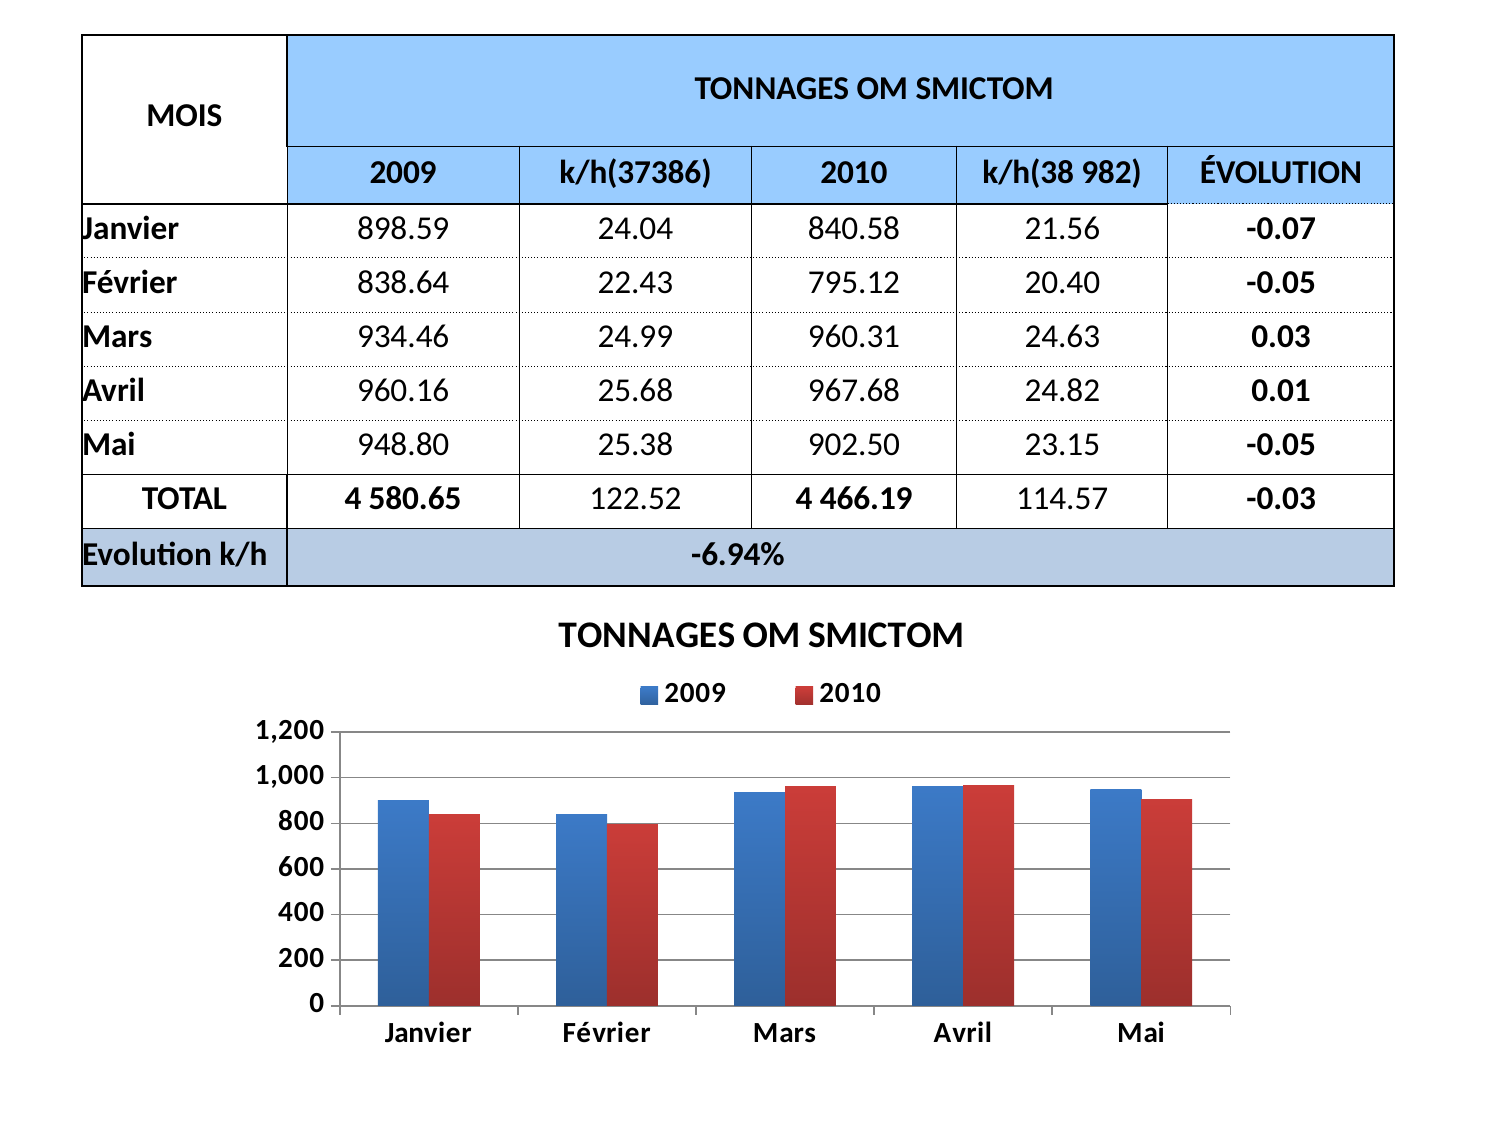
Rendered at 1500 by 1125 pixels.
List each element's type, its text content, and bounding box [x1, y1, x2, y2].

table_cell Février [83, 258, 287, 312]
table_cell 25.68 [520, 366, 751, 420]
table_cell 838.64 [288, 258, 519, 312]
table_cell 24.04 [520, 205, 751, 258]
table_cell Mars [83, 312, 287, 366]
table_cell 840.58 [752, 205, 956, 258]
table_cell k/h(38 982) [957, 147, 1167, 203]
table_cell -6.94% [519, 529, 957, 585]
table_cell -0.05 [1168, 420, 1393, 474]
table_cell 2009 [288, 147, 519, 203]
table_cell 4 466.19 [752, 475, 956, 528]
table_cell 122.52 [520, 475, 751, 528]
table_cell MOIS [83, 89, 286, 147]
table_cell 960.31 [752, 312, 956, 366]
table_cell k/h(37386) [520, 147, 751, 203]
table_cell Mai [83, 420, 287, 474]
table_cell ÉVOLUTION [1168, 147, 1393, 204]
table_cell TOTAL [83, 475, 286, 528]
table_cell 4 580.65 [288, 475, 519, 528]
table_cell 24.99 [520, 312, 751, 366]
table_cell 21.56 [957, 205, 1167, 258]
table_cell [957, 529, 1168, 585]
table_cell 795.12 [752, 258, 956, 312]
table_cell 0.01 [1168, 366, 1393, 420]
table_cell -0.03 [1168, 475, 1393, 528]
table_cell 20.40 [957, 258, 1167, 312]
table_cell 22.43 [520, 258, 751, 312]
table_header [83, 36, 286, 89]
table_cell 25.38 [520, 420, 751, 474]
table_cell Janvier [83, 205, 287, 258]
table_cell 2010 [752, 147, 956, 203]
table_cell [83, 147, 287, 203]
table_cell Avril [83, 366, 287, 420]
table_cell 0.03 [1168, 312, 1393, 366]
table_cell -0.05 [1168, 258, 1393, 312]
table_cell Evolution k/h [83, 529, 286, 585]
table_cell 898.59 [288, 205, 519, 258]
table_header TONNAGES OM SMICTOM [288, 36, 1393, 146]
table_cell 23.15 [957, 420, 1167, 474]
table_cell 948.80 [288, 420, 519, 474]
table_cell [1168, 529, 1393, 585]
table_cell 967.68 [752, 366, 956, 420]
chart [210, 597, 1255, 1125]
table_cell [288, 529, 519, 585]
table_cell 24.82 [957, 366, 1167, 420]
table_cell 114.57 [957, 475, 1167, 528]
table_cell -0.07 [1168, 204, 1393, 258]
table_cell 24.63 [957, 312, 1167, 366]
table_cell 960.16 [288, 366, 519, 420]
table_cell 934.46 [288, 312, 519, 366]
table_cell 902.50 [752, 420, 956, 474]
